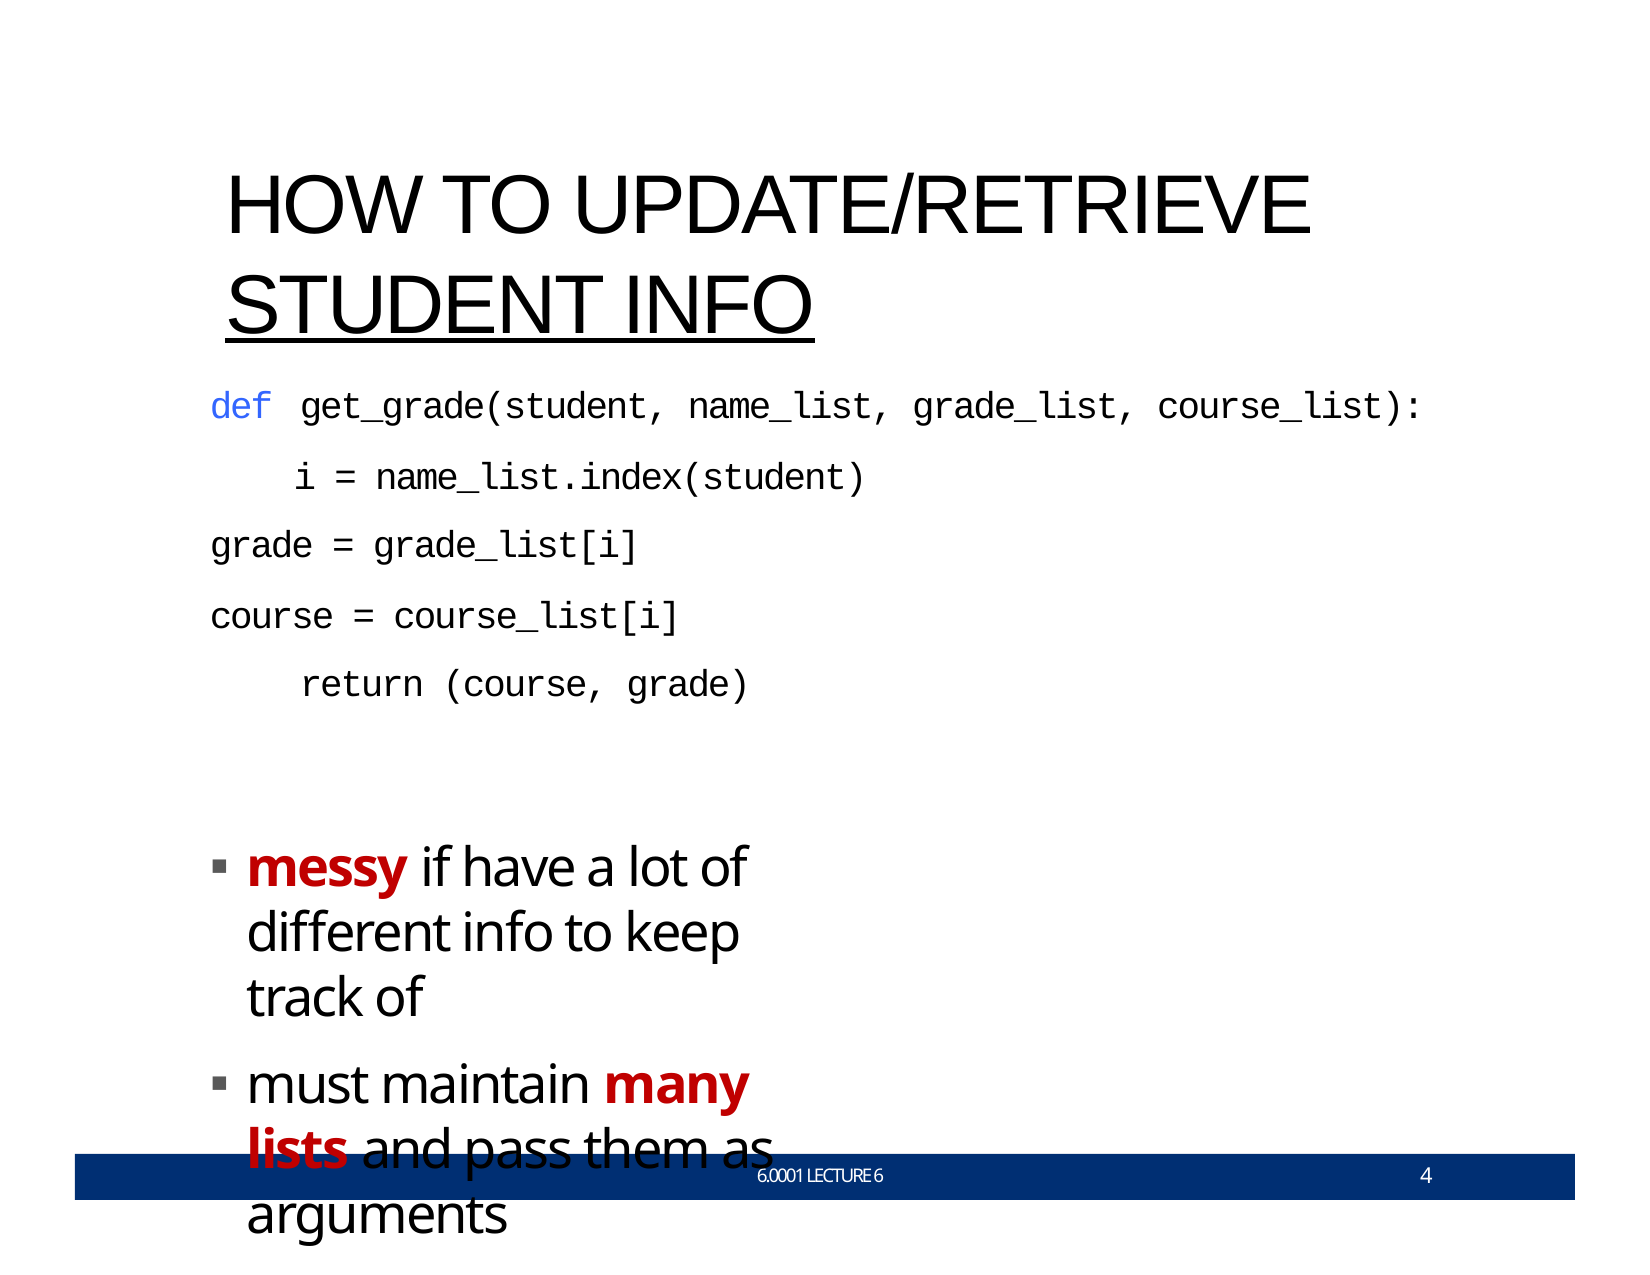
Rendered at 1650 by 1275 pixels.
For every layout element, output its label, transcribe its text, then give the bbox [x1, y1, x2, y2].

title HOW TO UPDATE/RETRIEVE STUDENT INFO [222, 128, 1450, 355]
list def get_grade(student, name_list, grade_list, course_list): i = name_list.index(student) grade = grade_list[i] course = course_list[i] return (course, grade) messy if have a lot of diﬀerent info to keep track of must maintain many lists and pass them as arguments must always index using integers must remember to change multiple lists [110, 355, 1540, 1275]
